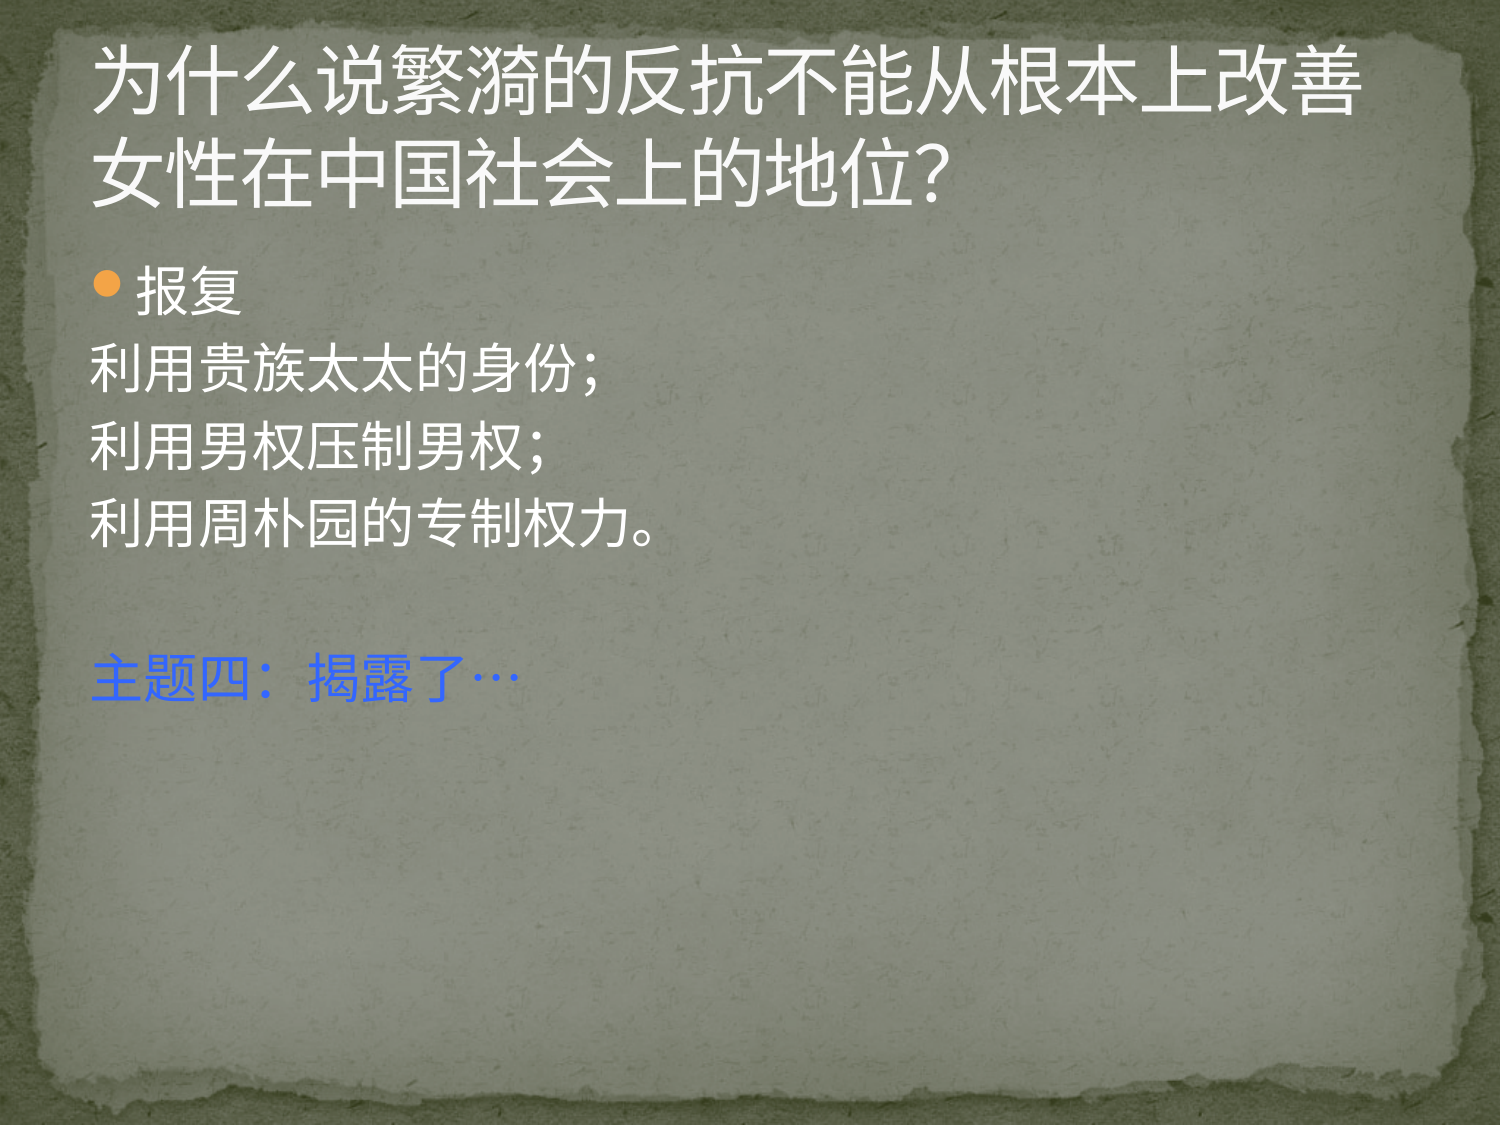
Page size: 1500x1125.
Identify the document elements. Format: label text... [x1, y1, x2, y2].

title 为什么说繁漪的反抗不能从根本上改善女性在中国社会上的地位？ [74, 24, 1425, 225]
list 报复 利用贵族太太的身份； 利用男权压制男权； 利用周朴园的专制权力。 主题四：揭露了… [75, 249, 1425, 1000]
